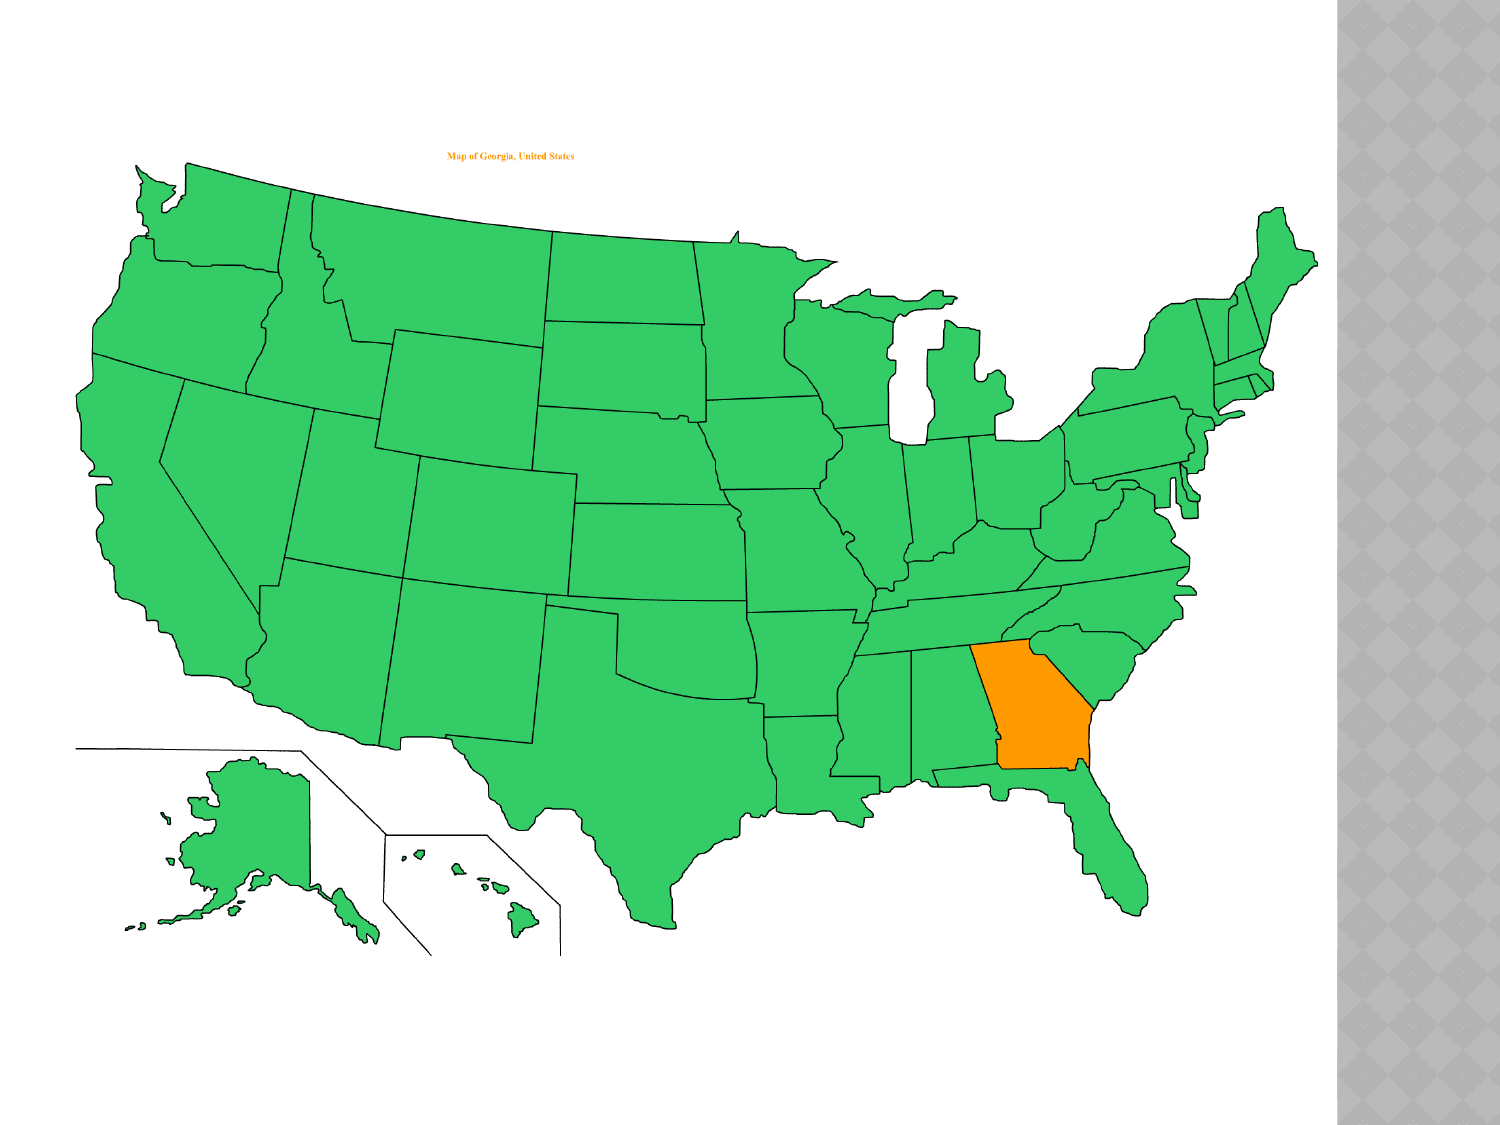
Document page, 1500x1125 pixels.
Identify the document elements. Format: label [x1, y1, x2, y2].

picture [74, 149, 1318, 957]
